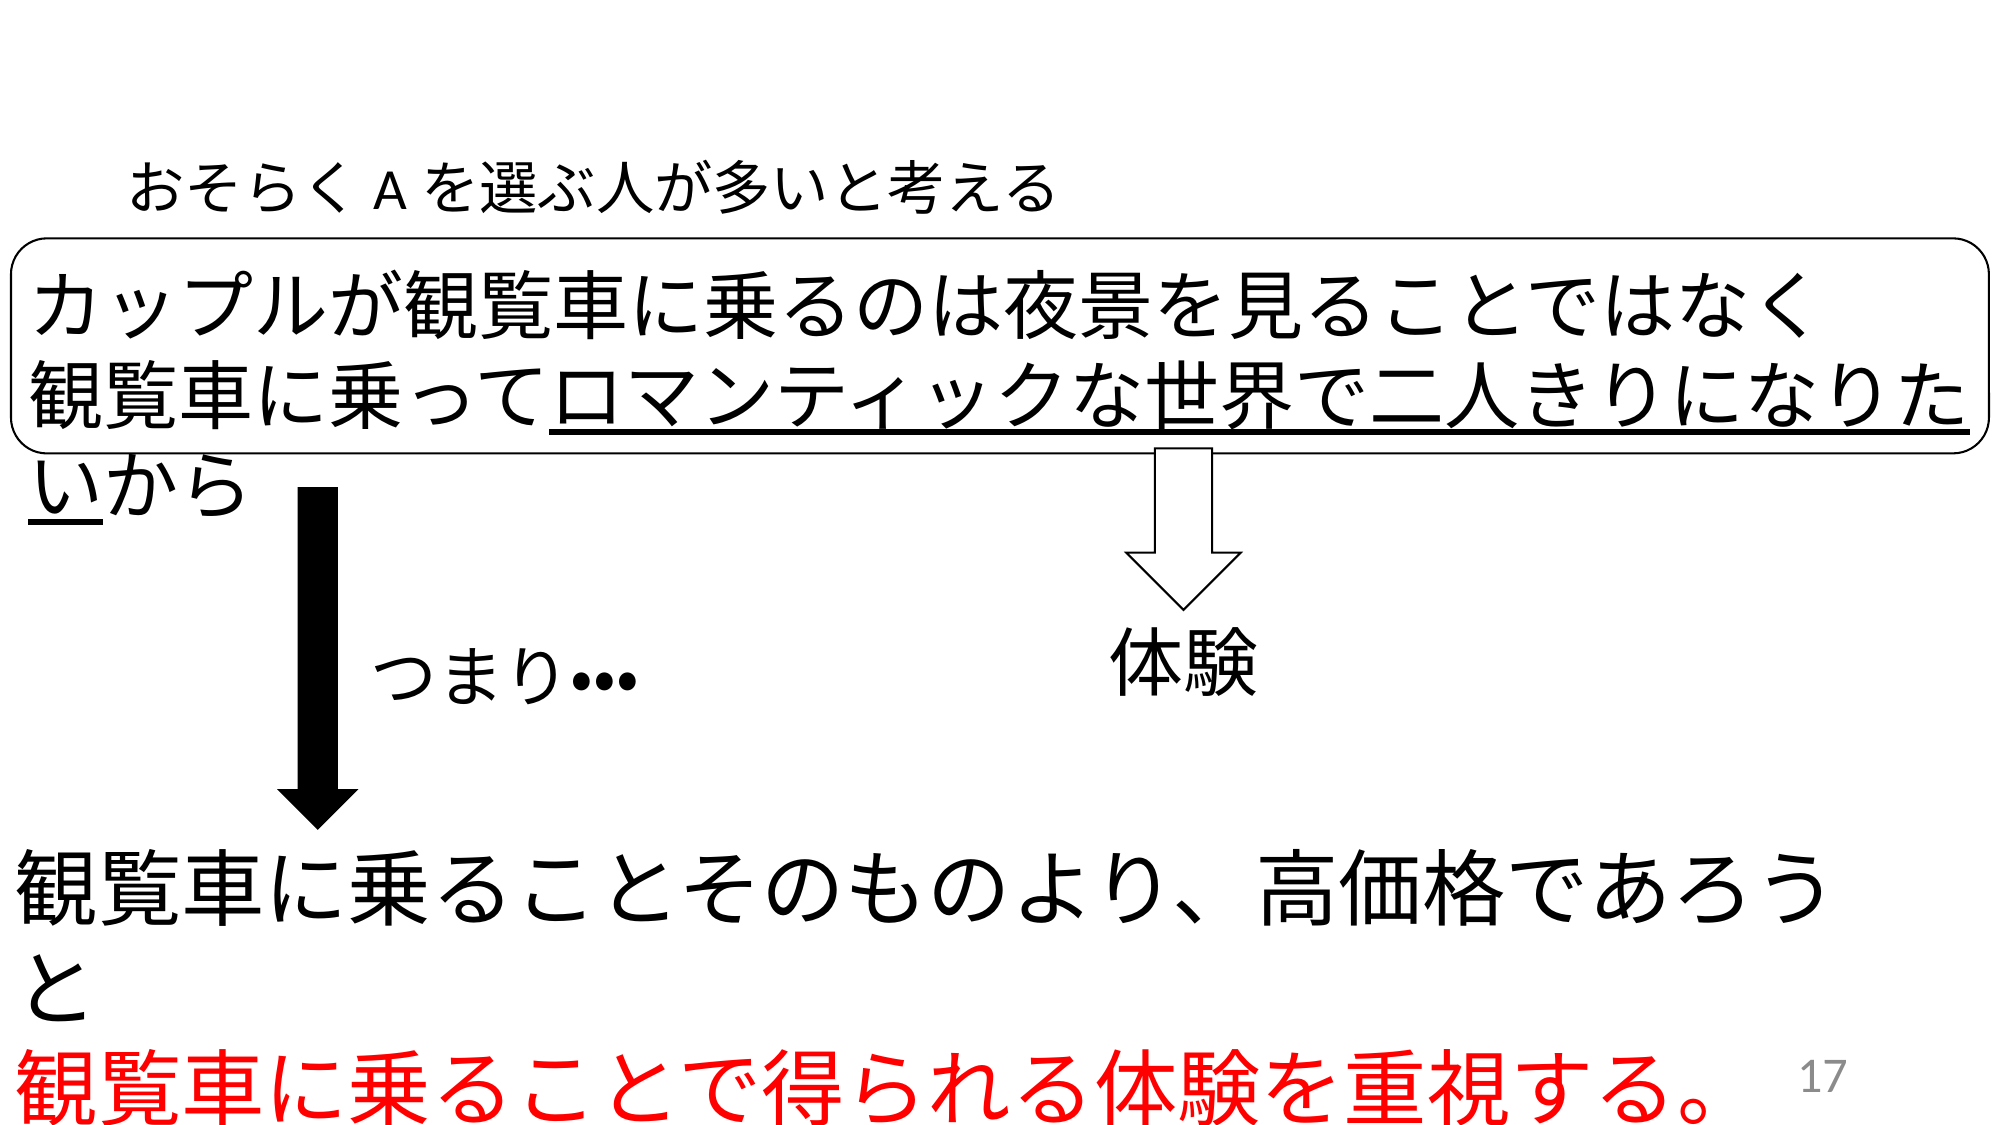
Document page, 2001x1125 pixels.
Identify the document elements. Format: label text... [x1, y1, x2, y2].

text_box 観覧車に乗ることそのものより、高価格であろうと 観覧車に乗ることで得られる体験を重視する。 [0, 828, 1897, 1125]
text_box つまり・・・ [355, 627, 789, 723]
text_box おそらくAを選ぶ人が多いと考える [111, 143, 1785, 229]
text_box [9, 237, 1991, 455]
text_box [277, 487, 359, 830]
slide_number 17 [1412, 1042, 1863, 1103]
text_box [1123, 447, 1244, 612]
text_box 体験 [986, 608, 1381, 714]
text_box カップルが観覧車に乗るのは夜景を見ることではなく 観覧車に乗ってロマンティックな世界で二人きりになりたいから [1214, 251, 2000, 537]
text_box カップルが観覧車に乗るのは夜景を見ることではなく 観覧車に乗ってロマンティックな世界で二人きりになりたいから [13, 435, 1153, 537]
